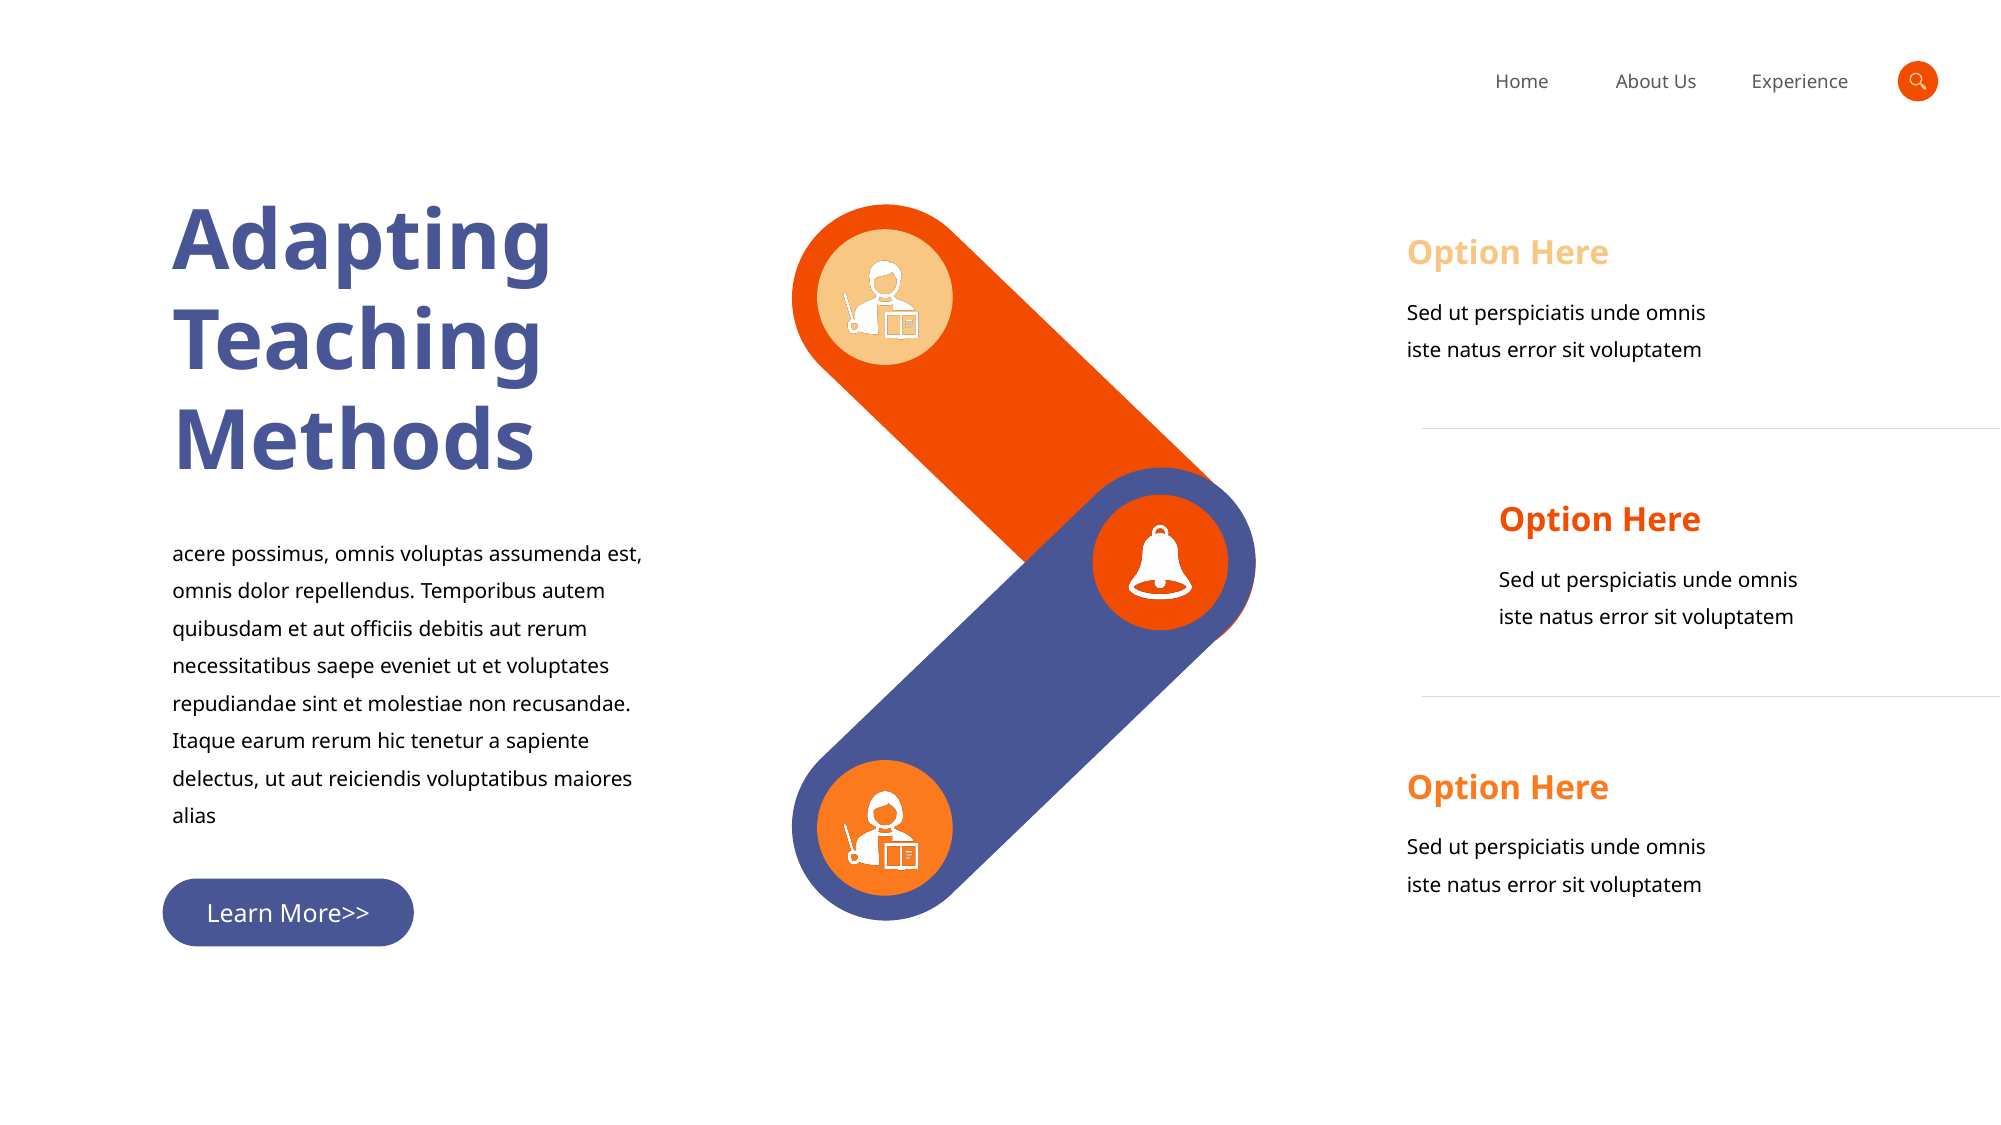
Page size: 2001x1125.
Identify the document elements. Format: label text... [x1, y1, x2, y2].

text_box Adapting Teaching Methods [157, 178, 637, 494]
text_box [816, 228, 954, 366]
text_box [1484, 491, 1849, 634]
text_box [1392, 758, 1757, 901]
text_box [790, 466, 1257, 922]
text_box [1392, 224, 1757, 367]
text_box [1091, 493, 1230, 632]
picture [840, 252, 930, 342]
text_box [816, 759, 954, 897]
picture [840, 783, 930, 873]
text_box Learn More>> [191, 889, 386, 935]
picture [1115, 517, 1205, 607]
text_box [161, 877, 415, 948]
text_box acere possimus, omnis voluptas assumenda est, omnis dolor repellendus. Temporibus autem quibusdam et aut officiis debitis aut rerum necessitatibus saepe eveniet ut et voluptates repudiandae sint et molestiae non recusandae. Itaque earum rerum hic tenetur a sapiente delectus, ut aut reiciendis voluptatibus maiores alias [157, 520, 664, 836]
text_box [790, 203, 1216, 562]
